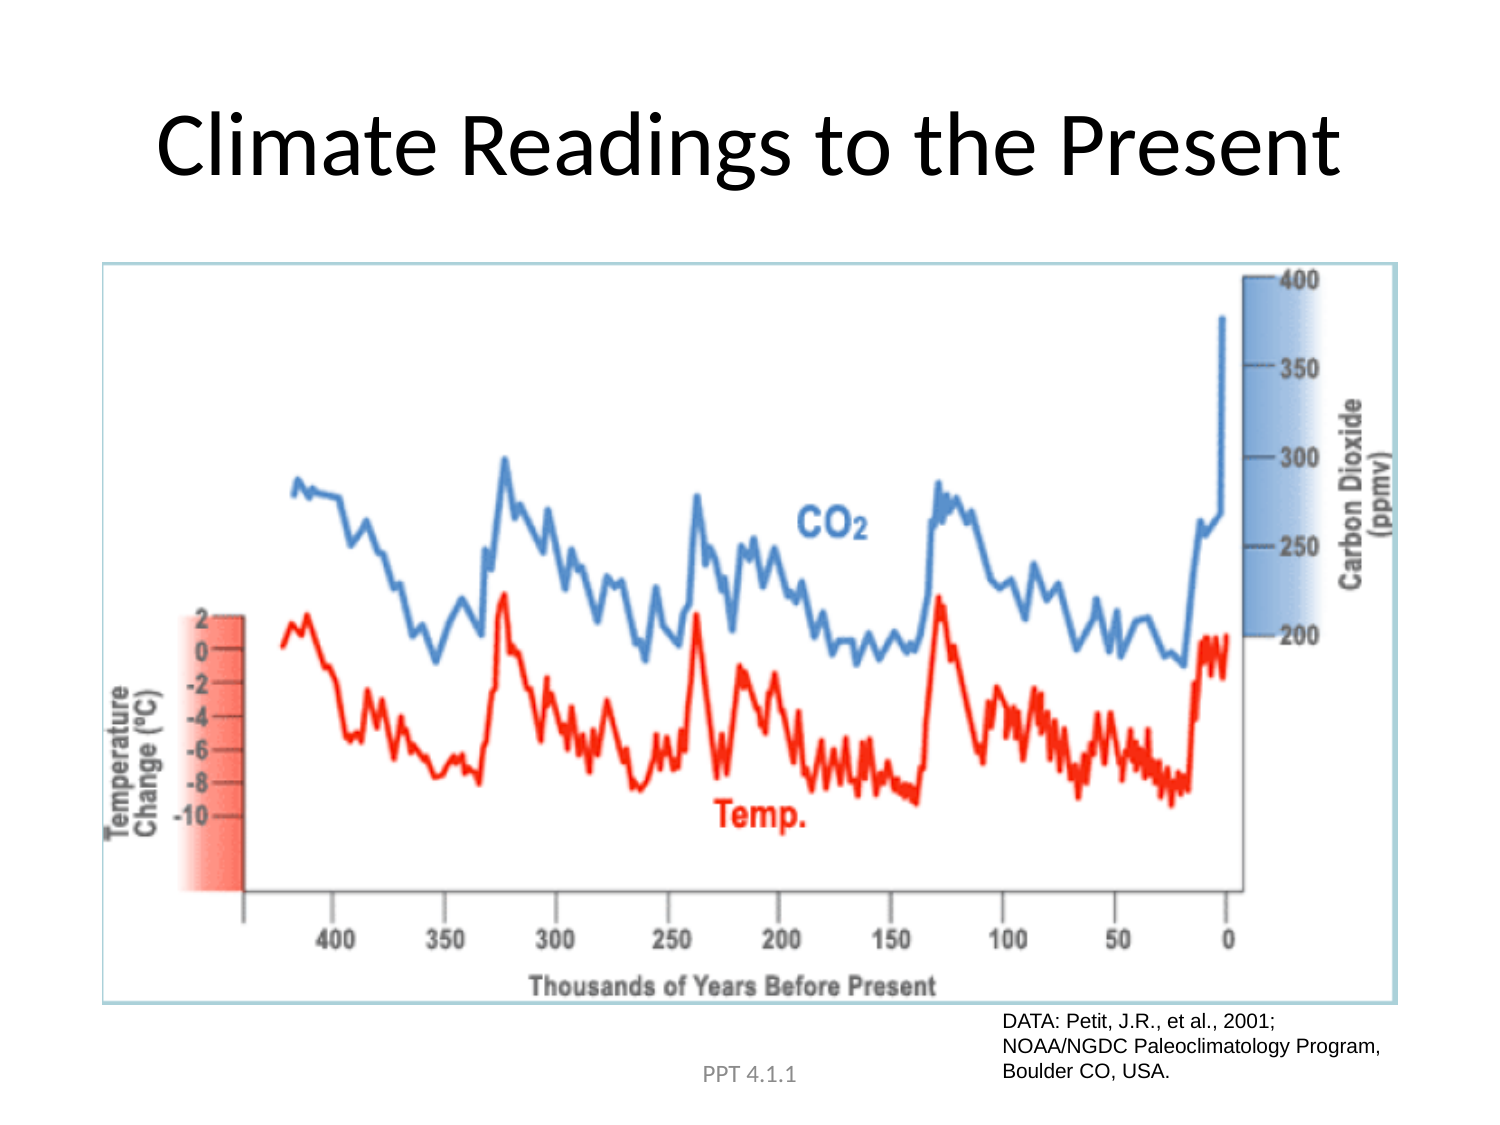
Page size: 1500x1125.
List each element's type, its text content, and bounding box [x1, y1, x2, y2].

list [74, 262, 1426, 1006]
text_box DATA: Petit, J.R., et al., 2001; NOAA/NGDC Paleoclimatology Program, Boulder CO, USA. [987, 1000, 1464, 1091]
footer PPT 4.1.1 [512, 1042, 988, 1103]
title Climate Readings to the Present [75, 45, 1425, 233]
